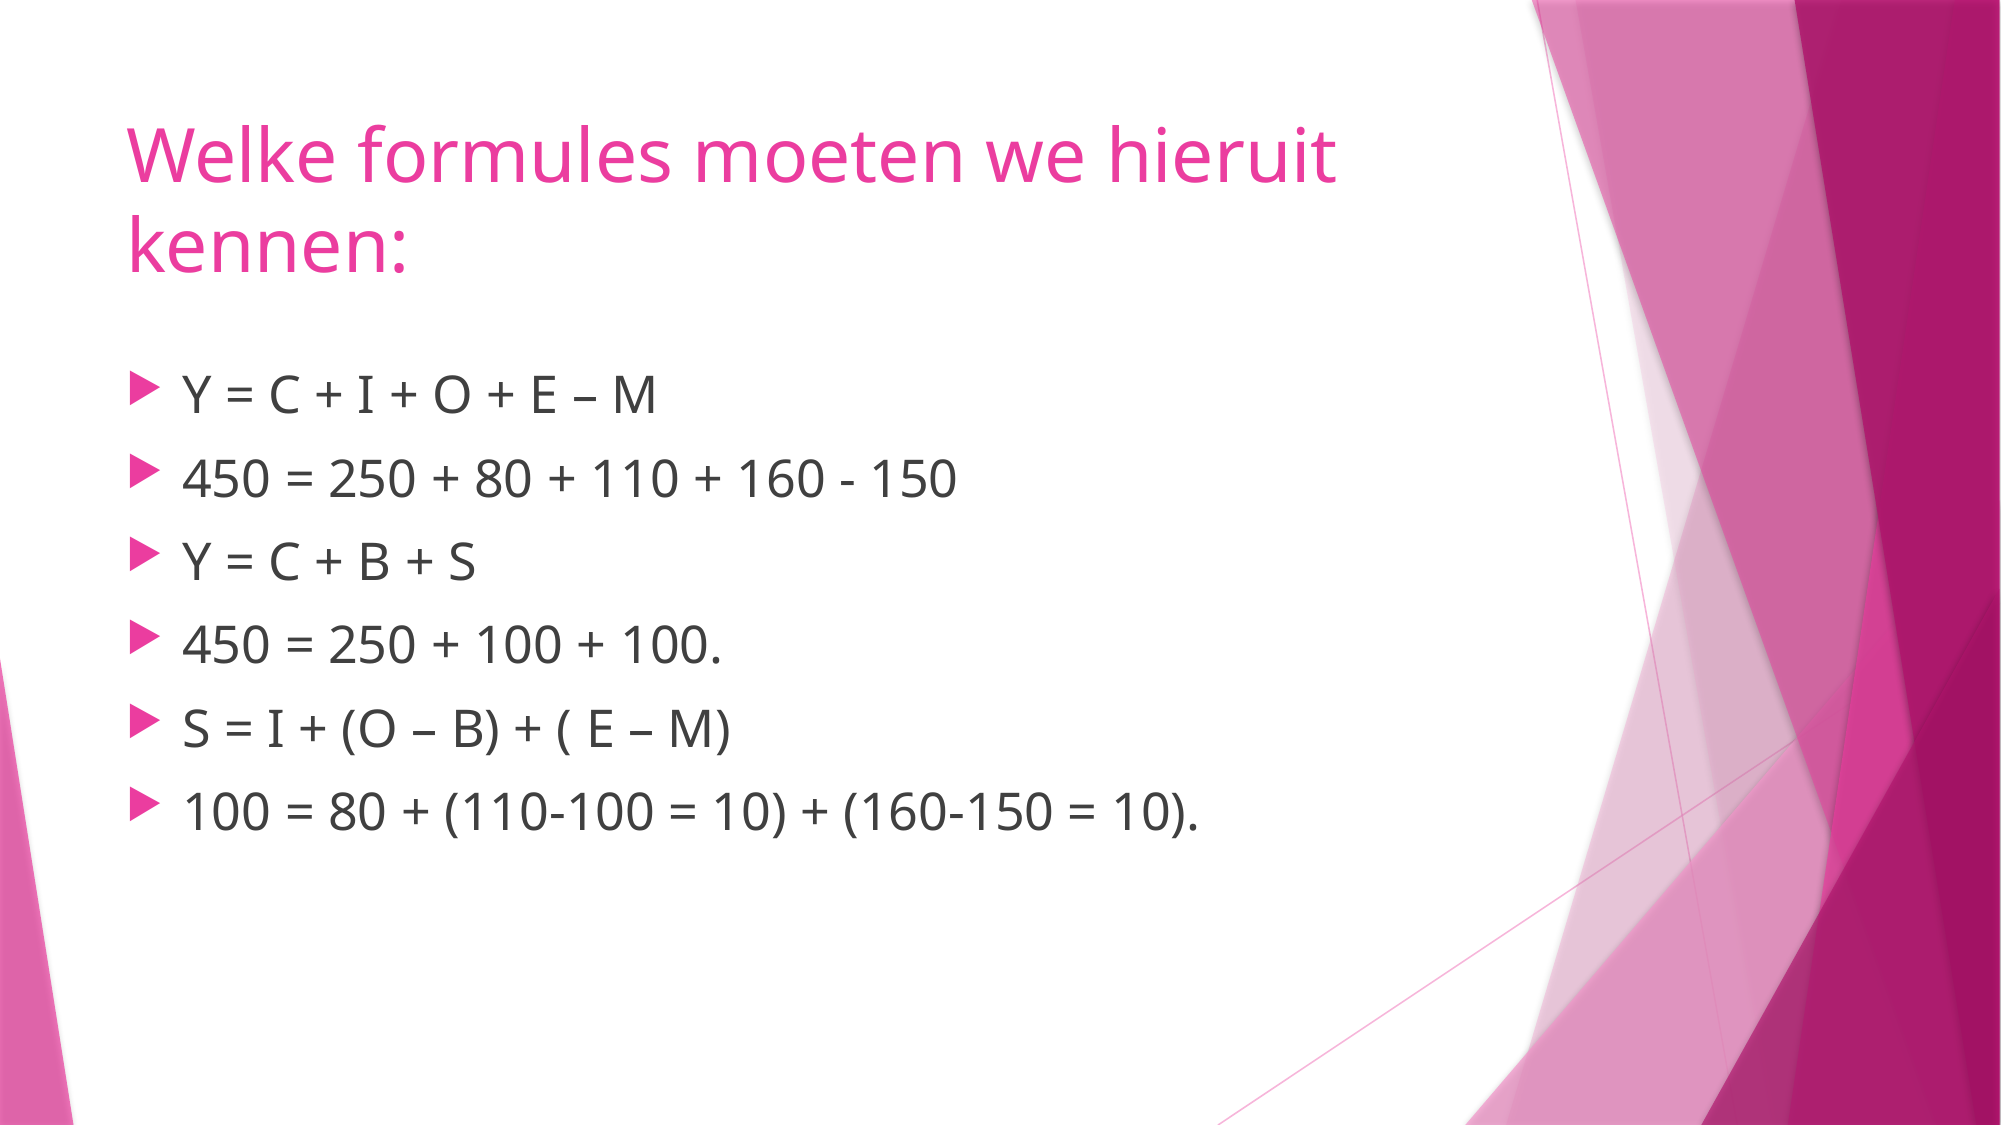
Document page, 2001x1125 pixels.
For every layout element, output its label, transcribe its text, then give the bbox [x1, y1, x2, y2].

title Welke formules moeten we hieruit kennen: [111, 99, 1522, 317]
list Y = C + I + O + E – M 450 = 250 + 80 + 110 + 160 - 150 Y = C + B + S 450 = 250 + 100 + 100. S = I + (O – B) + ( E – M) 100 = 80 + (110-100 = 10) + (160-150 = 10). [111, 354, 1522, 992]
